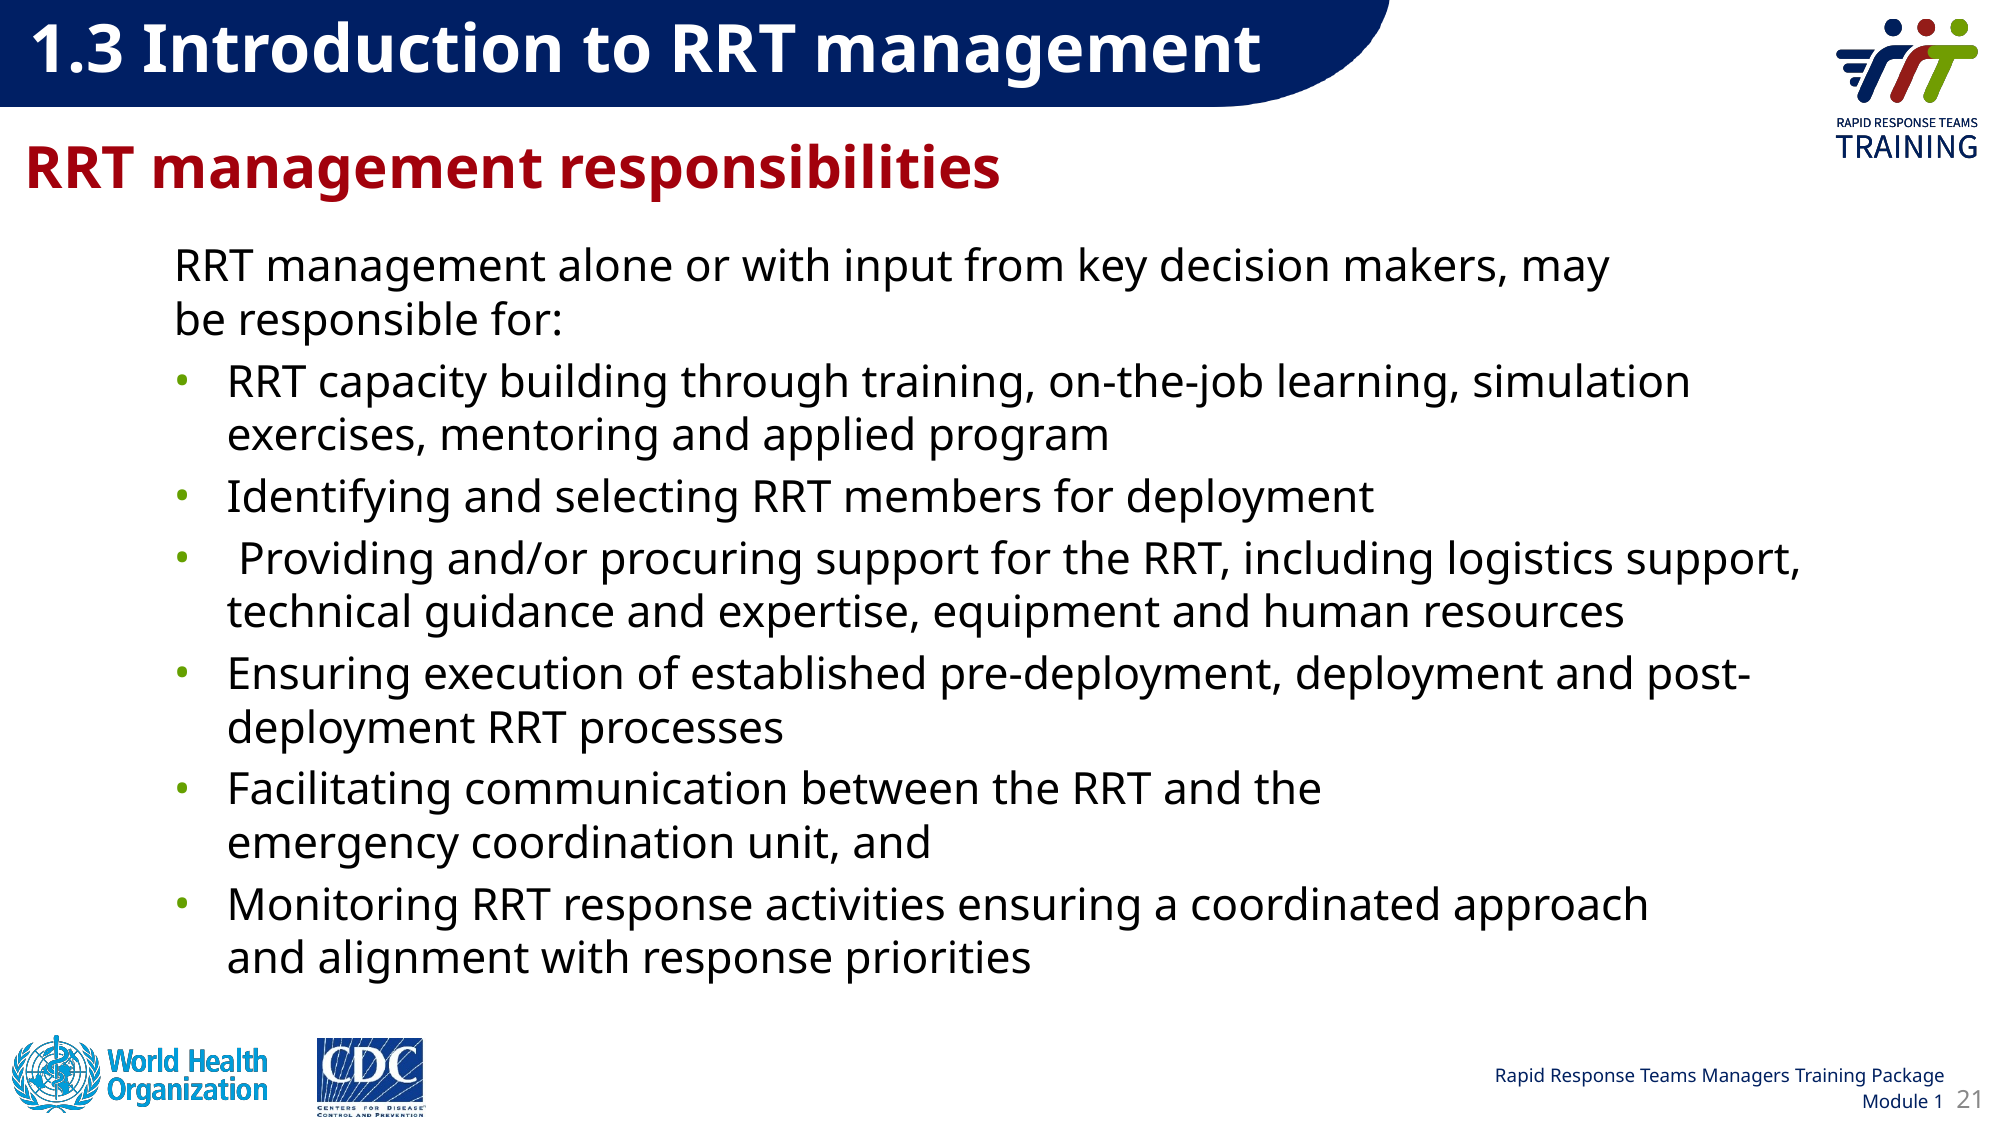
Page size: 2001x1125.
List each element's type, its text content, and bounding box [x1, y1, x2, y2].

picture [71, 1053, 90, 1091]
picture [12, 1035, 54, 1068]
list RRT management alone or with input from key decision makers, may be responsible for: RRT capacity building through training, on-the-job learning, simulation exercises, mentoring and applied program Identifying and selecting RRT members for deployment Providing and/or procuring support for the RRT, including logistics support, technical guidance and expertise, equipment and human resources Ensuring execution of established pre-deployment, deployment and post-deployment RRT processes Facilitating communication between the RRT and the emergency coordination unit, and Monitoring RRT response activities ensuring a coordinated approach and alignment with response priorities [94, 229, 1867, 994]
title RRT management responsibilities [22, 110, 1098, 265]
picture [12, 1083, 48, 1113]
picture [50, 1108, 62, 1113]
picture [1835, 19, 1978, 167]
picture [22, 1062, 26, 1077]
picture [59, 1035, 267, 1113]
picture [24, 1054, 36, 1087]
text_box 21 [1557, 1075, 1993, 1121]
picture [46, 1056, 54, 1062]
picture [30, 1083, 37, 1091]
picture [317, 1038, 426, 1117]
text_box 1.3 Introduction to RRT management [22, 7, 1534, 110]
picture [0, 0, 1390, 107]
picture [34, 1054, 43, 1078]
picture [40, 1062, 47, 1070]
picture [36, 1088, 78, 1105]
